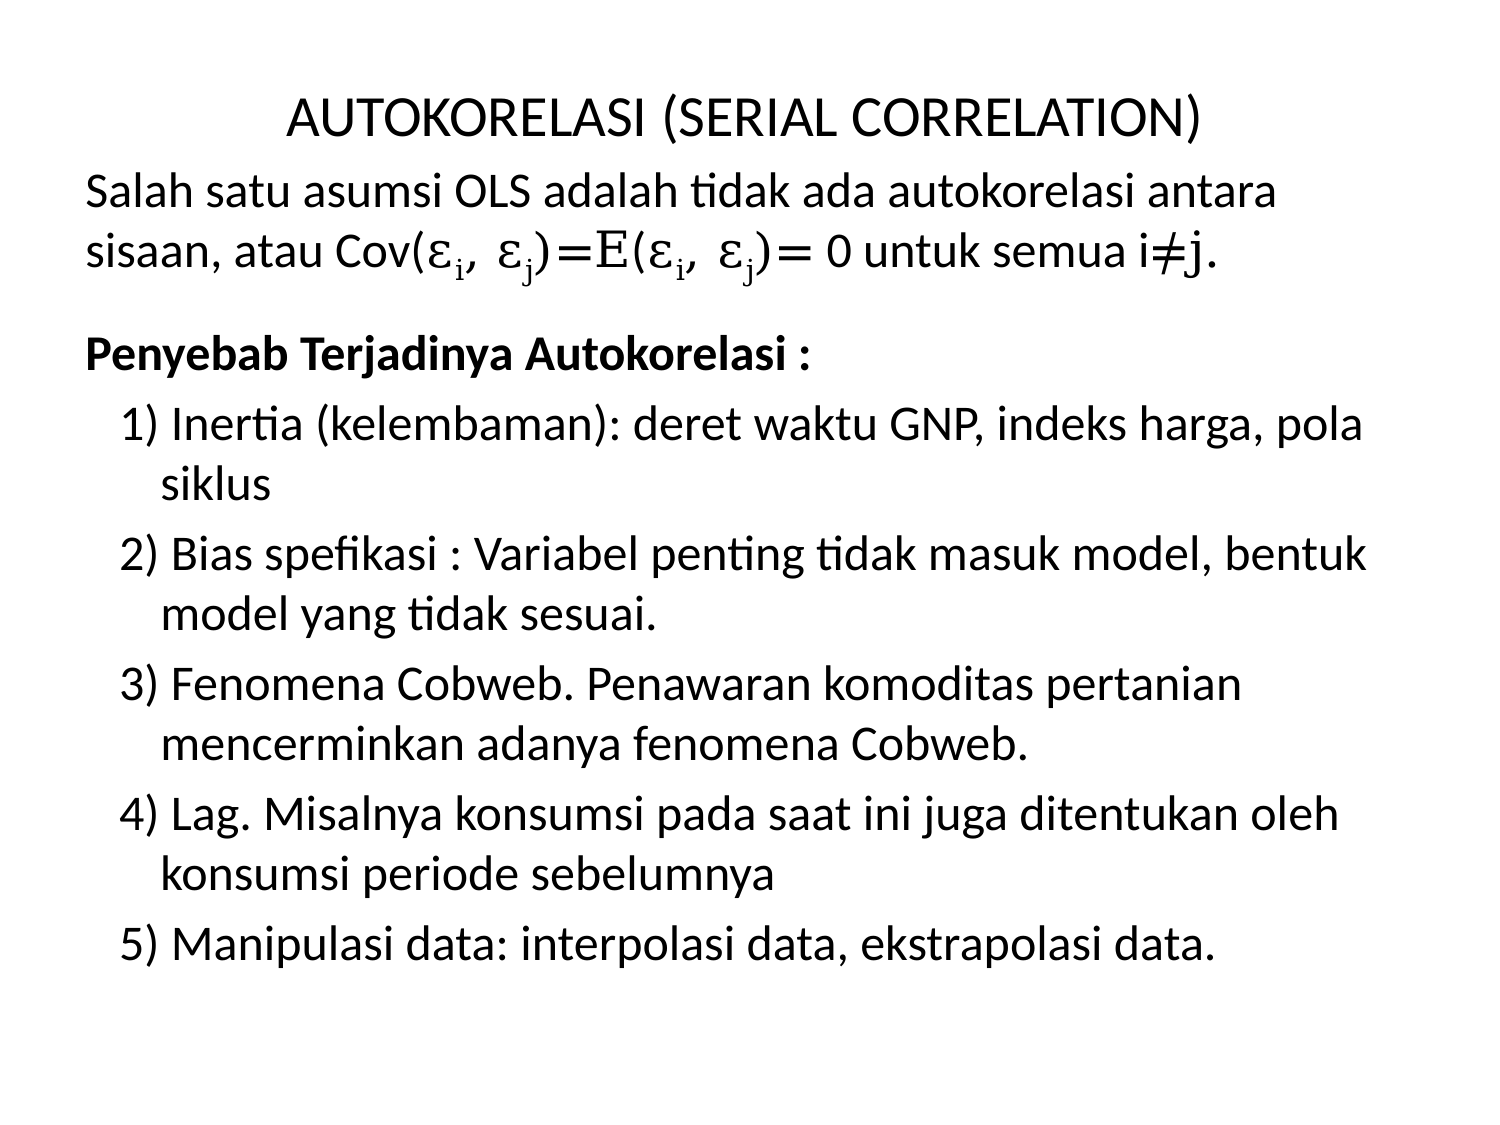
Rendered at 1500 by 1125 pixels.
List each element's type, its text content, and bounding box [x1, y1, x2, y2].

list AUTOKORELASI (SERIAL CORRELATION) Salah satu asumsi OLS adalah tidak ada autokorelasi antara sisaan, atau Cov(εi, εj)=E(εi, εj)= 0 untuk semua i≠j. Penyebab Terjadinya Autokorelasi : 1) Inertia (kelembaman): deret waktu GNP, indeks harga, pola siklus 2) Bias spefikasi : Variabel penting tidak masuk model, bentuk model yang tidak sesuai. 3) Fenomena Cobweb. Penawaran komoditas pertanian mencerminkan adanya fenomena Cobweb. 4) Lag. Misalnya konsumsi pada saat ini juga ditentukan oleh konsumsi periode sebelumnya 5) Manipulasi data: interpolasi data, ekstrapolasi data. [70, 70, 1421, 1043]
